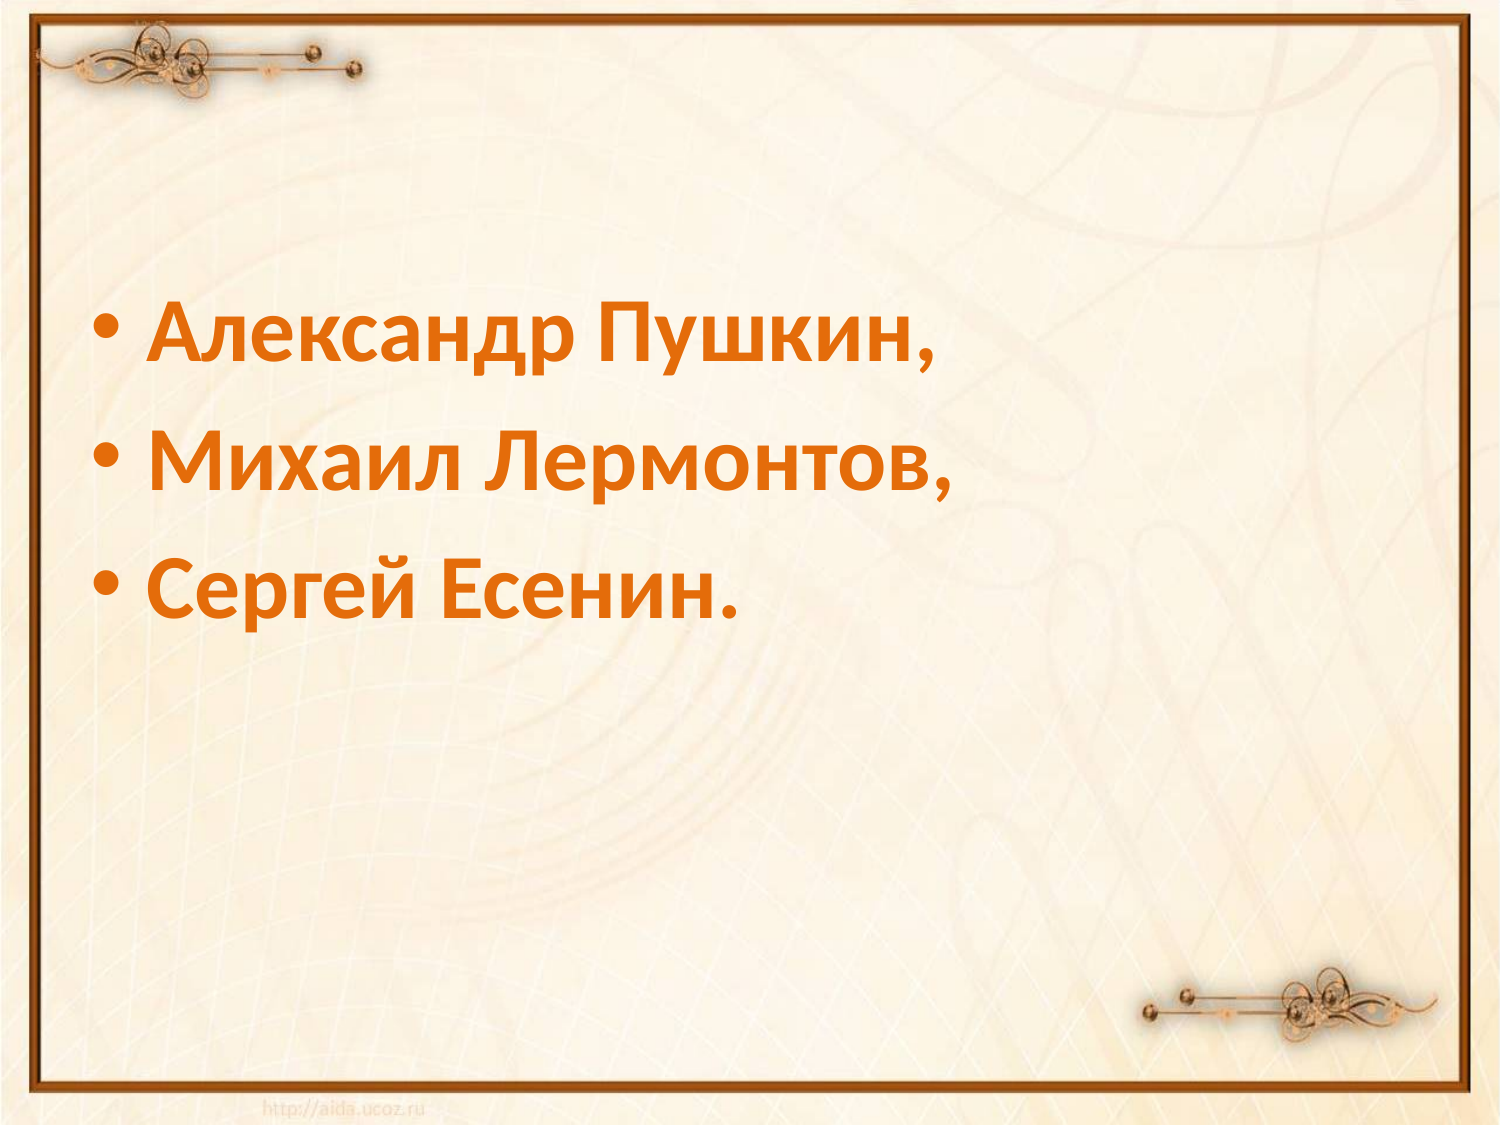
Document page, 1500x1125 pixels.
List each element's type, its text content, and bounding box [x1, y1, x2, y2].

list Александр Пушкин, Михаил Лермонтов, Сергей Есенин. [75, 262, 1425, 1005]
picture [0, 0, 1500, 1125]
